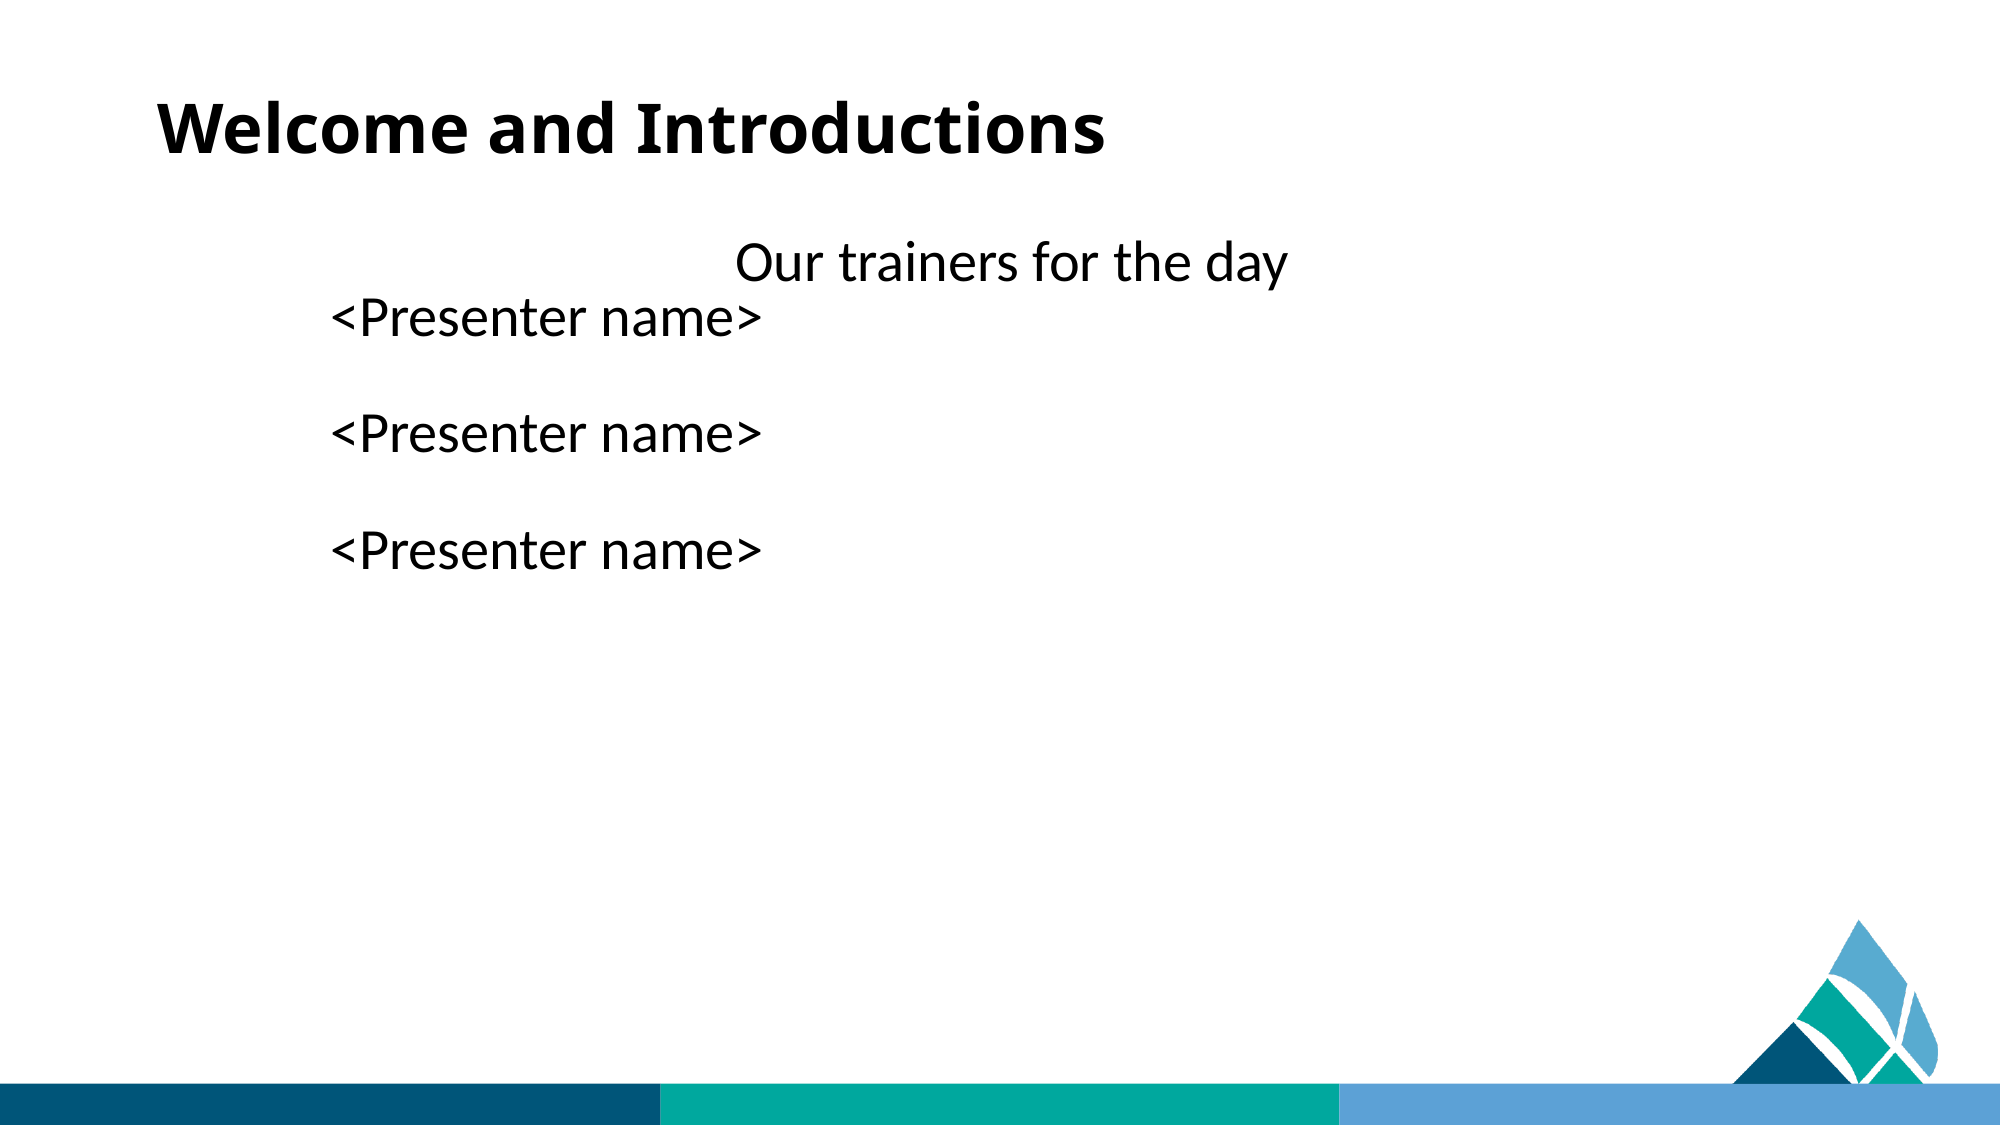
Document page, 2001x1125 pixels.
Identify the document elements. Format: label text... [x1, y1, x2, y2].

title Welcome and Introductions [137, 59, 1863, 195]
picture [1732, 919, 1938, 1084]
list Our trainers for the day <Presenter name> <Presenter name> <Presenter name> [137, 219, 1863, 888]
